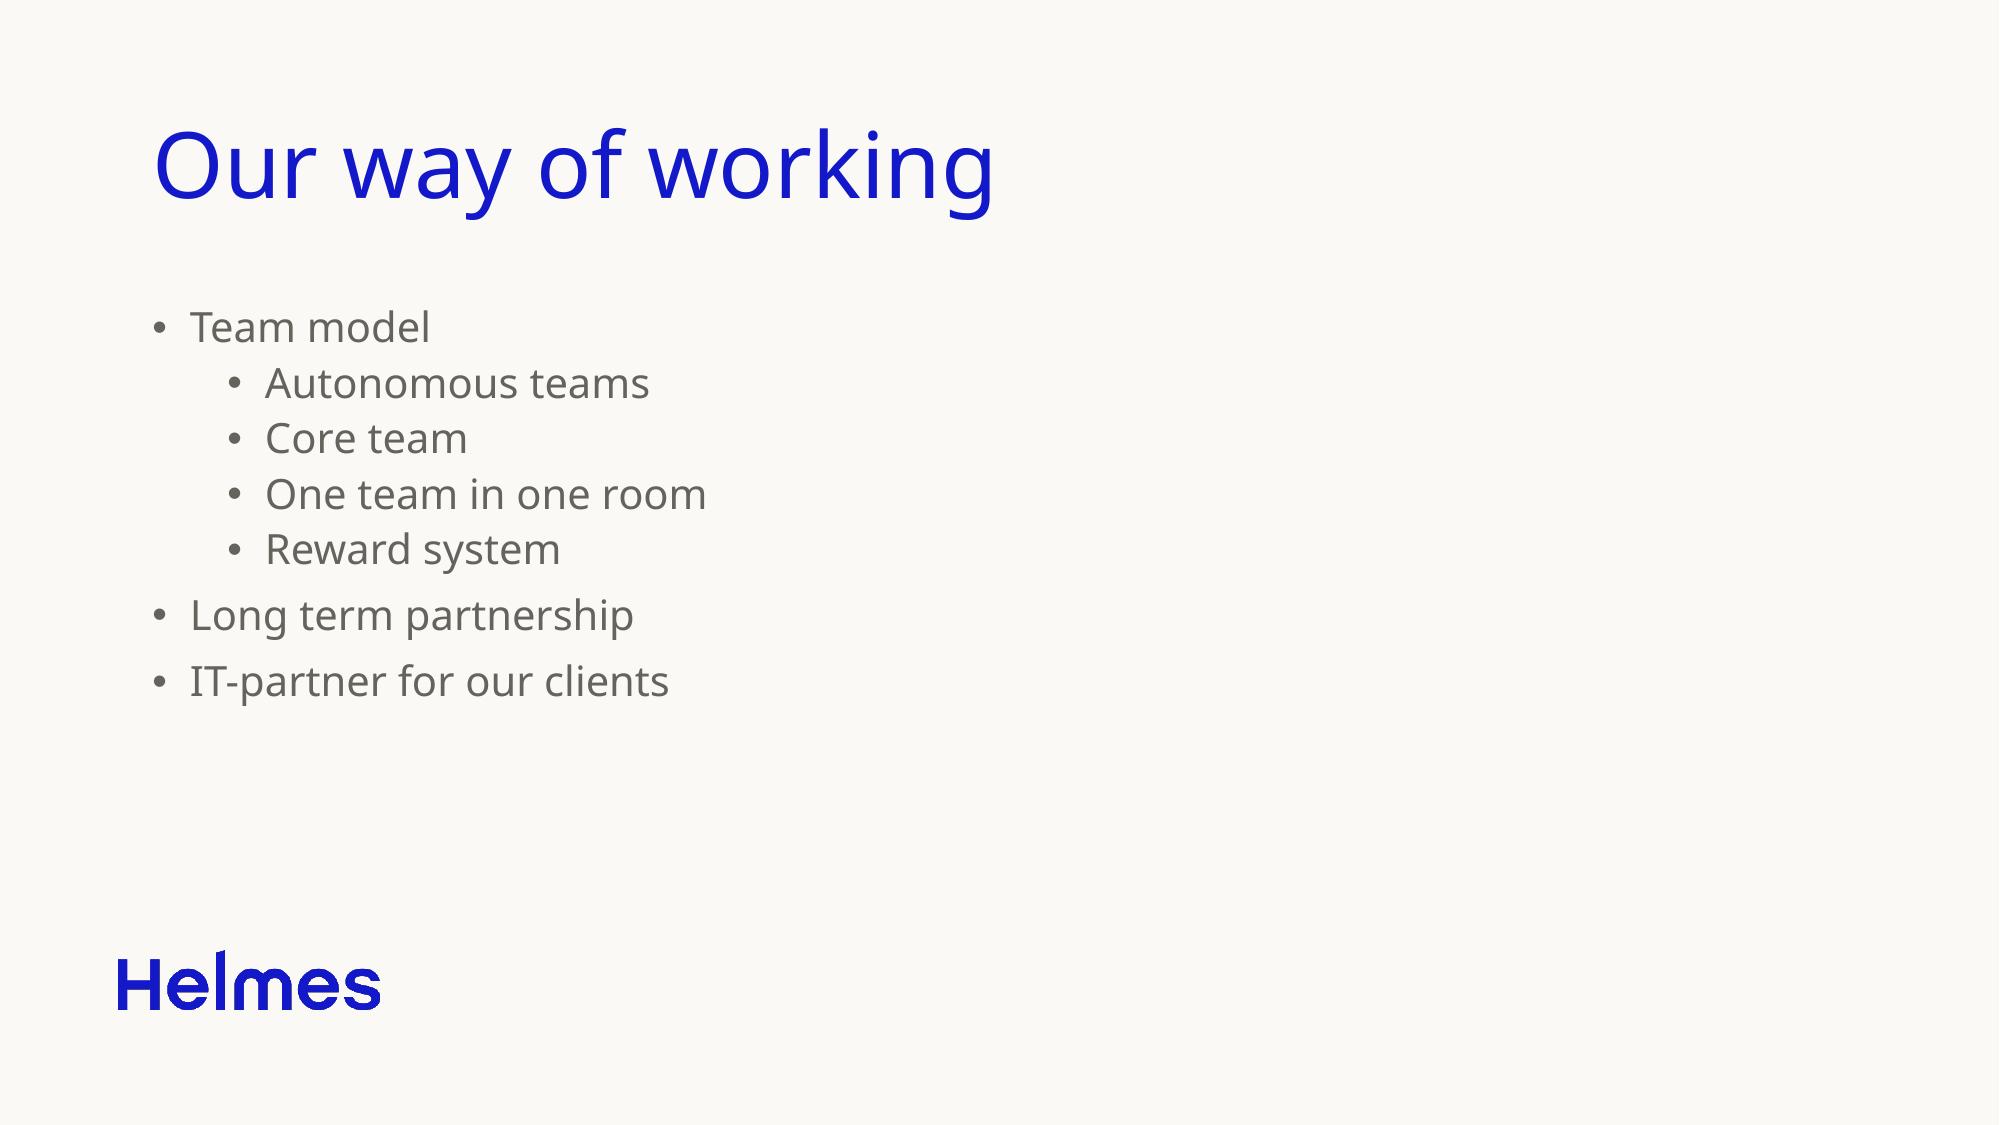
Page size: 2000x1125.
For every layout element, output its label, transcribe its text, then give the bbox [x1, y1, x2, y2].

list Team model Autonomous teams Core team One team in one room Reward system Long term partnership IT-partner for our clients [137, 299, 1862, 1014]
title Our way of working [137, 59, 1862, 278]
picture [118, 950, 380, 1010]
